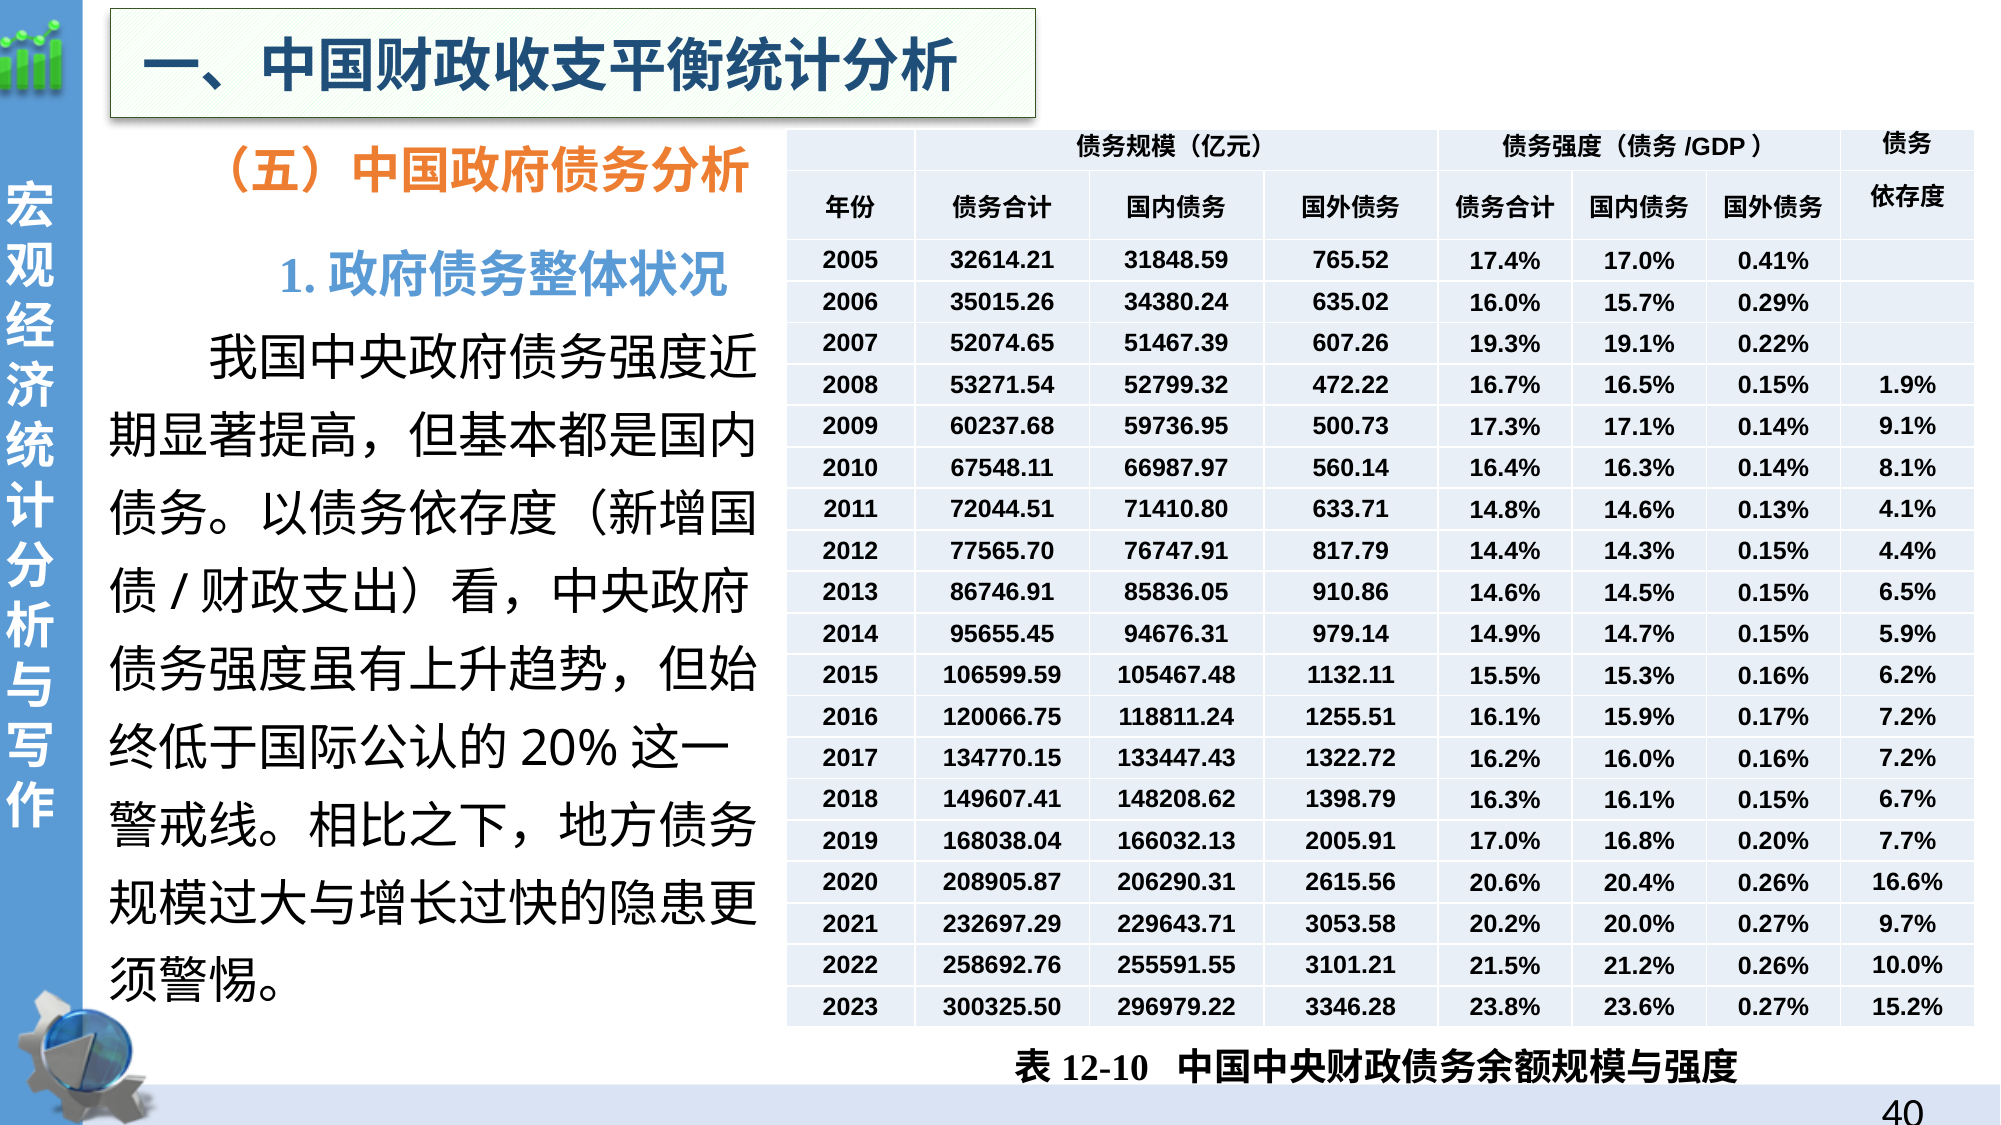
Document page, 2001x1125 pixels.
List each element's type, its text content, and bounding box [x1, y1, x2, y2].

table_cell 6.5% [1841, 572, 1974, 612]
table_cell 16.7% [1439, 365, 1571, 404]
table_cell 979.14 [1265, 614, 1437, 653]
table_cell 3346.28 [1265, 987, 1437, 1026]
table_cell 16.6% [1841, 862, 1974, 902]
table_cell 16.1% [1573, 779, 1706, 819]
table_header 债务 [1841, 130, 1974, 170]
table_cell 15.5% [1439, 655, 1571, 695]
text_box 一、中国财政收支平衡统计分析 [110, 8, 1035, 118]
table_cell 300325.50 [916, 987, 1089, 1026]
table_cell 14.4% [1439, 531, 1571, 570]
table_cell 国内债务 [1090, 171, 1263, 239]
table_cell 14.7% [1573, 614, 1706, 653]
table_cell 15.2% [1841, 987, 1974, 1026]
table_cell 149607.41 [916, 779, 1089, 819]
table_cell 0.15% [1707, 572, 1840, 612]
table_cell 17.1% [1573, 406, 1706, 446]
table_cell 21.5% [1439, 945, 1571, 985]
table_cell 635.02 [1265, 282, 1437, 322]
table_cell 16.0% [1573, 738, 1706, 778]
table_cell 15.3% [1573, 655, 1706, 695]
table_cell 16.5% [1573, 365, 1706, 404]
table_cell 2014 [787, 614, 914, 653]
table_cell 2022 [787, 945, 914, 985]
table_cell 500.73 [1265, 406, 1437, 446]
table_cell 765.52 [1265, 240, 1437, 280]
table_cell 607.26 [1265, 323, 1437, 363]
table_cell 35015.26 [916, 282, 1089, 322]
table_cell 17.3% [1439, 406, 1571, 446]
table_cell 7.2% [1841, 738, 1974, 778]
table_cell 7.7% [1841, 821, 1974, 860]
table_cell 20.0% [1573, 904, 1706, 943]
picture [0, 0, 2001, 1125]
table_cell 8.1% [1841, 448, 1974, 487]
table_cell 21.2% [1573, 945, 1706, 985]
table_cell 52799.32 [1090, 365, 1263, 404]
table_header [787, 130, 914, 170]
table_cell 2015 [787, 655, 914, 695]
table_cell 633.71 [1265, 489, 1437, 529]
table_cell 年份 [787, 171, 914, 239]
table_cell 0.27% [1707, 987, 1840, 1026]
table_cell 17.4% [1439, 240, 1571, 280]
table_cell 14.8% [1439, 489, 1571, 529]
table_cell 86746.91 [916, 572, 1089, 612]
table_cell 20.2% [1439, 904, 1571, 943]
table_cell 19.1% [1573, 323, 1706, 363]
table_cell 1255.51 [1265, 696, 1437, 736]
table_cell 4.4% [1841, 531, 1974, 570]
table_cell 16.8% [1573, 821, 1706, 860]
table_cell 0.15% [1707, 614, 1840, 653]
table_cell 2012 [787, 531, 914, 570]
table_cell 17.0% [1439, 821, 1571, 860]
table_cell 472.22 [1265, 365, 1437, 404]
table_cell 3053.58 [1265, 904, 1437, 943]
table_cell 2019 [787, 821, 914, 860]
table_cell 16.1% [1439, 696, 1571, 736]
table_cell 14.5% [1573, 572, 1706, 612]
table_cell 1.9% [1841, 365, 1974, 404]
table_cell 2615.56 [1265, 862, 1437, 902]
table_cell 国外债务 [1265, 171, 1437, 239]
table_cell 134770.15 [916, 738, 1089, 778]
table_cell 14.6% [1439, 572, 1571, 612]
table_cell 296979.22 [1090, 987, 1263, 1026]
table_cell 1322.72 [1265, 738, 1437, 778]
table_cell 2013 [787, 572, 914, 612]
table_cell 17.0% [1573, 240, 1706, 280]
table_cell 0.14% [1707, 448, 1840, 487]
table_cell 14.9% [1439, 614, 1571, 653]
table_cell 20.6% [1439, 862, 1571, 902]
table_cell 0.17% [1707, 696, 1840, 736]
table_cell 14.6% [1573, 489, 1706, 529]
table_cell [1841, 282, 1974, 322]
table_cell 15.9% [1573, 696, 1706, 736]
table_cell 0.15% [1707, 531, 1840, 570]
table_header 债务规模（亿元） [916, 130, 1437, 170]
table_cell 208905.87 [916, 862, 1089, 902]
table_cell 10.0% [1841, 945, 1974, 985]
table_cell 910.86 [1265, 572, 1437, 612]
table_cell 5.9% [1841, 614, 1974, 653]
table_cell 2010 [787, 448, 914, 487]
table_cell 255591.55 [1090, 945, 1263, 985]
text_box （五）中国政府债务分析 1.政府债务整体状况 [110, 129, 778, 194]
table_cell 债务合计 [1439, 171, 1571, 239]
table_cell 95655.45 [916, 614, 1089, 653]
table_cell 31848.59 [1090, 240, 1263, 280]
table_cell 67548.11 [916, 448, 1089, 487]
table_cell 2009 [787, 406, 914, 446]
table_cell 166032.13 [1090, 821, 1263, 860]
table_cell 9.7% [1841, 904, 1974, 943]
table_cell 国内债务 [1573, 171, 1706, 239]
table_cell 3101.21 [1265, 945, 1437, 985]
table_cell [1841, 240, 1974, 280]
table_cell 71410.80 [1090, 489, 1263, 529]
table_cell 9.1% [1841, 406, 1974, 446]
table_cell 16.2% [1439, 738, 1571, 778]
table_cell 0.13% [1707, 489, 1840, 529]
table_cell 6.7% [1841, 779, 1974, 819]
table_cell 105467.48 [1090, 655, 1263, 695]
table_cell 94676.31 [1090, 614, 1263, 653]
table_cell 148208.62 [1090, 779, 1263, 819]
table_cell 120066.75 [916, 696, 1089, 736]
table_cell 133447.43 [1090, 738, 1263, 778]
table_cell 34380.24 [1090, 282, 1263, 322]
table_cell 16.3% [1573, 448, 1706, 487]
table_cell 59736.95 [1090, 406, 1263, 446]
text_box 39 [1786, 1096, 1940, 1125]
table_cell 23.6% [1573, 987, 1706, 1026]
table_cell 106599.59 [916, 655, 1089, 695]
table_cell 0.15% [1707, 779, 1840, 819]
table_cell 16.4% [1439, 448, 1571, 487]
table_cell 23.8% [1439, 987, 1571, 1026]
table_cell 0.16% [1707, 655, 1840, 695]
table_cell 85836.05 [1090, 572, 1263, 612]
table_cell 560.14 [1265, 448, 1437, 487]
table_cell 6.2% [1841, 655, 1974, 695]
table_cell 229643.71 [1090, 904, 1263, 943]
table_cell [1841, 323, 1974, 363]
table_cell 19.3% [1439, 323, 1571, 363]
table_cell 60237.68 [916, 406, 1089, 446]
table_cell 0.29% [1707, 282, 1840, 322]
table_cell 20.4% [1573, 862, 1706, 902]
table_cell 2018 [787, 779, 914, 819]
table_cell 2007 [787, 323, 914, 363]
table_cell 817.79 [1265, 531, 1437, 570]
text_box 我国中央政府债务强度近期显著提高，但基本都是国内债务。以债务依存度（新增国债/财政支出）看，中央政府债务强度虽有上升趋势，但始终低于国际公认的20%这一警戒线。相比之下，地方债务规模过大与增长过快的隐患更须警惕。 [93, 299, 786, 1062]
table_cell 53271.54 [916, 365, 1089, 404]
table_cell 118811.24 [1090, 696, 1263, 736]
table_header 债务强度（债务/GDP） [1439, 130, 1840, 170]
table_cell 0.26% [1707, 862, 1840, 902]
table_cell 72044.51 [916, 489, 1089, 529]
table_cell 2006 [787, 282, 914, 322]
table_cell 2016 [787, 696, 914, 736]
table_cell 依存度 [1841, 171, 1974, 239]
table_cell 14.3% [1573, 531, 1706, 570]
table_cell 66987.97 [1090, 448, 1263, 487]
table_cell 168038.04 [916, 821, 1089, 860]
table_cell 4.1% [1841, 489, 1974, 529]
table_cell 2023 [787, 987, 914, 1026]
table_cell 债务合计 [916, 171, 1089, 239]
table_cell 0.20% [1707, 821, 1840, 860]
table_cell 206290.31 [1090, 862, 1263, 902]
table_cell 0.22% [1707, 323, 1840, 363]
table_cell 76747.91 [1090, 531, 1263, 570]
table_cell 1398.79 [1265, 779, 1437, 819]
table_cell 0.26% [1707, 945, 1840, 985]
table_cell 2021 [787, 904, 914, 943]
table_cell 2017 [787, 738, 914, 778]
table_cell 2008 [787, 365, 914, 404]
table_cell 16.0% [1439, 282, 1571, 322]
table_cell 2011 [787, 489, 914, 529]
text_box 表12-10 中国中央财政债务余额规模与强度 [999, 1035, 2000, 1096]
table_cell 2005 [787, 240, 914, 280]
text_box [179, 238, 785, 299]
table_cell 77565.70 [916, 531, 1089, 570]
table_cell 32614.21 [916, 240, 1089, 280]
table_cell 0.15% [1707, 365, 1840, 404]
table_cell 0.41% [1707, 240, 1840, 280]
table_cell 国外债务 [1707, 171, 1840, 239]
table_cell 258692.76 [916, 945, 1089, 985]
table_cell 15.7% [1573, 282, 1706, 322]
table_cell 0.14% [1707, 406, 1840, 446]
table_cell 16.3% [1439, 779, 1571, 819]
table_cell 2020 [787, 862, 914, 902]
table_cell 0.27% [1707, 904, 1840, 943]
table_cell 51467.39 [1090, 323, 1263, 363]
table_cell 232697.29 [916, 904, 1089, 943]
table_cell 52074.65 [916, 323, 1089, 363]
table_cell 2005.91 [1265, 821, 1437, 860]
table_cell 7.2% [1841, 696, 1974, 736]
table_cell 1132.11 [1265, 655, 1437, 695]
table_cell 0.16% [1707, 738, 1840, 778]
